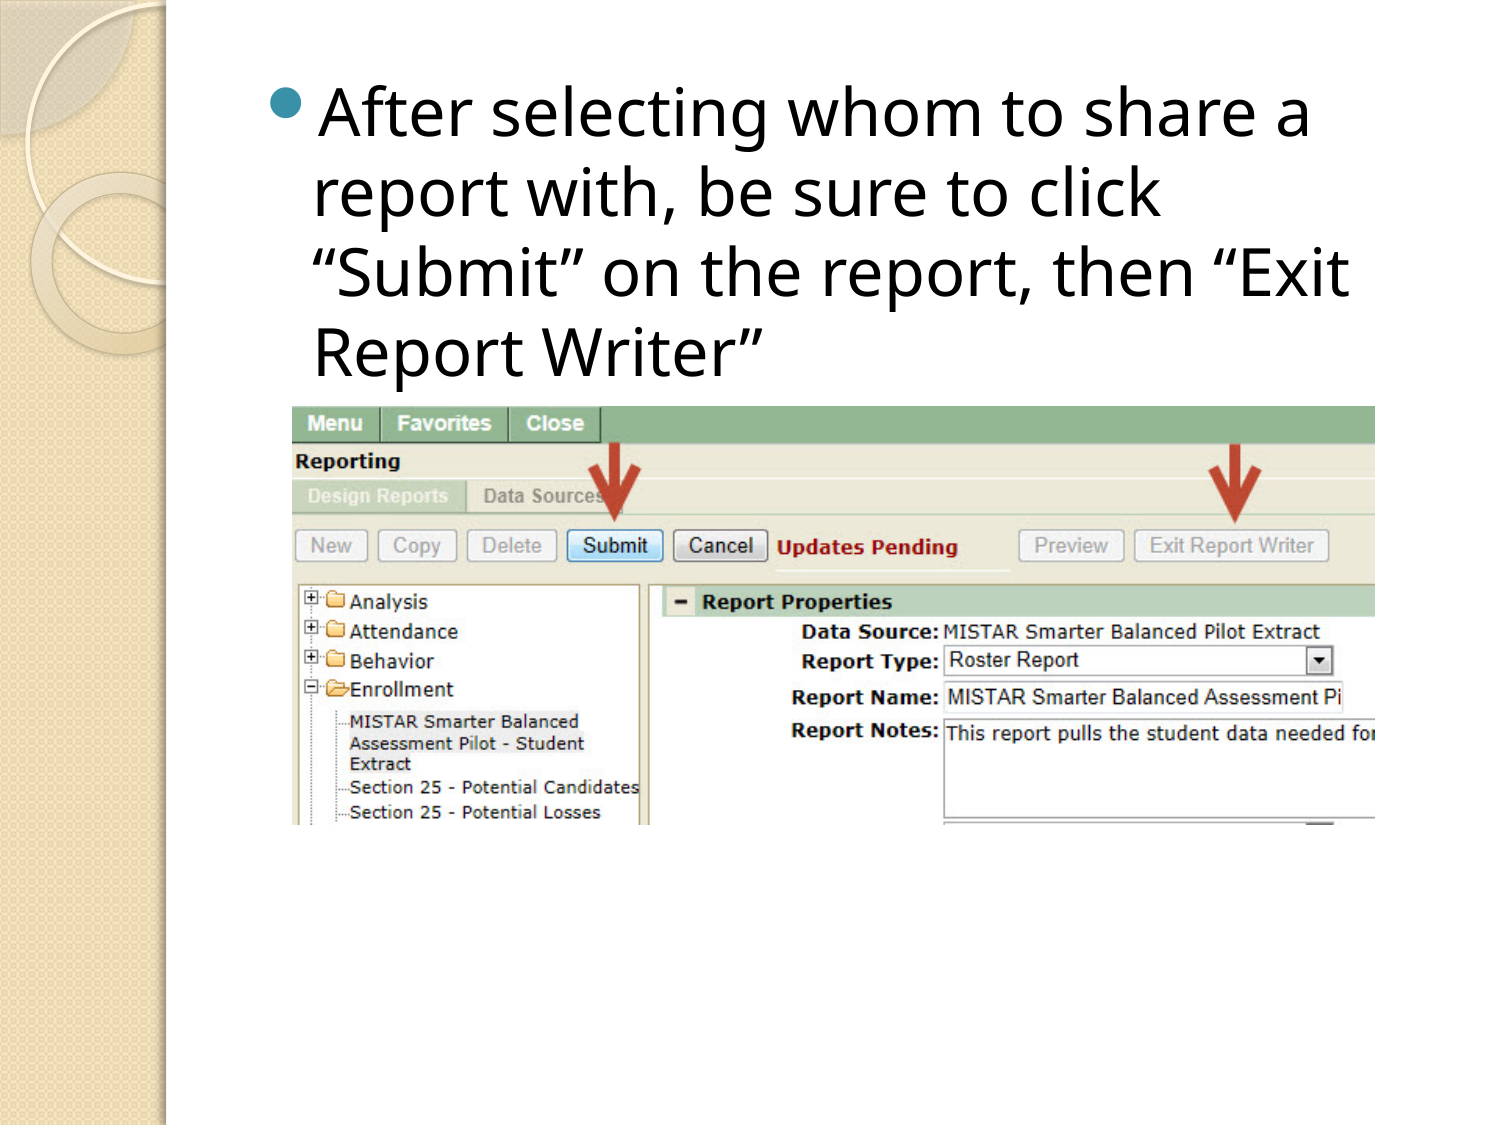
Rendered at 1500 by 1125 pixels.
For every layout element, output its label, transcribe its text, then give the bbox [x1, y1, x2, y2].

picture [291, 405, 1376, 826]
list After selecting whom to share a report with, be sure to click “Submit” on the report, then “Exit Report Writer” [237, 62, 1468, 325]
